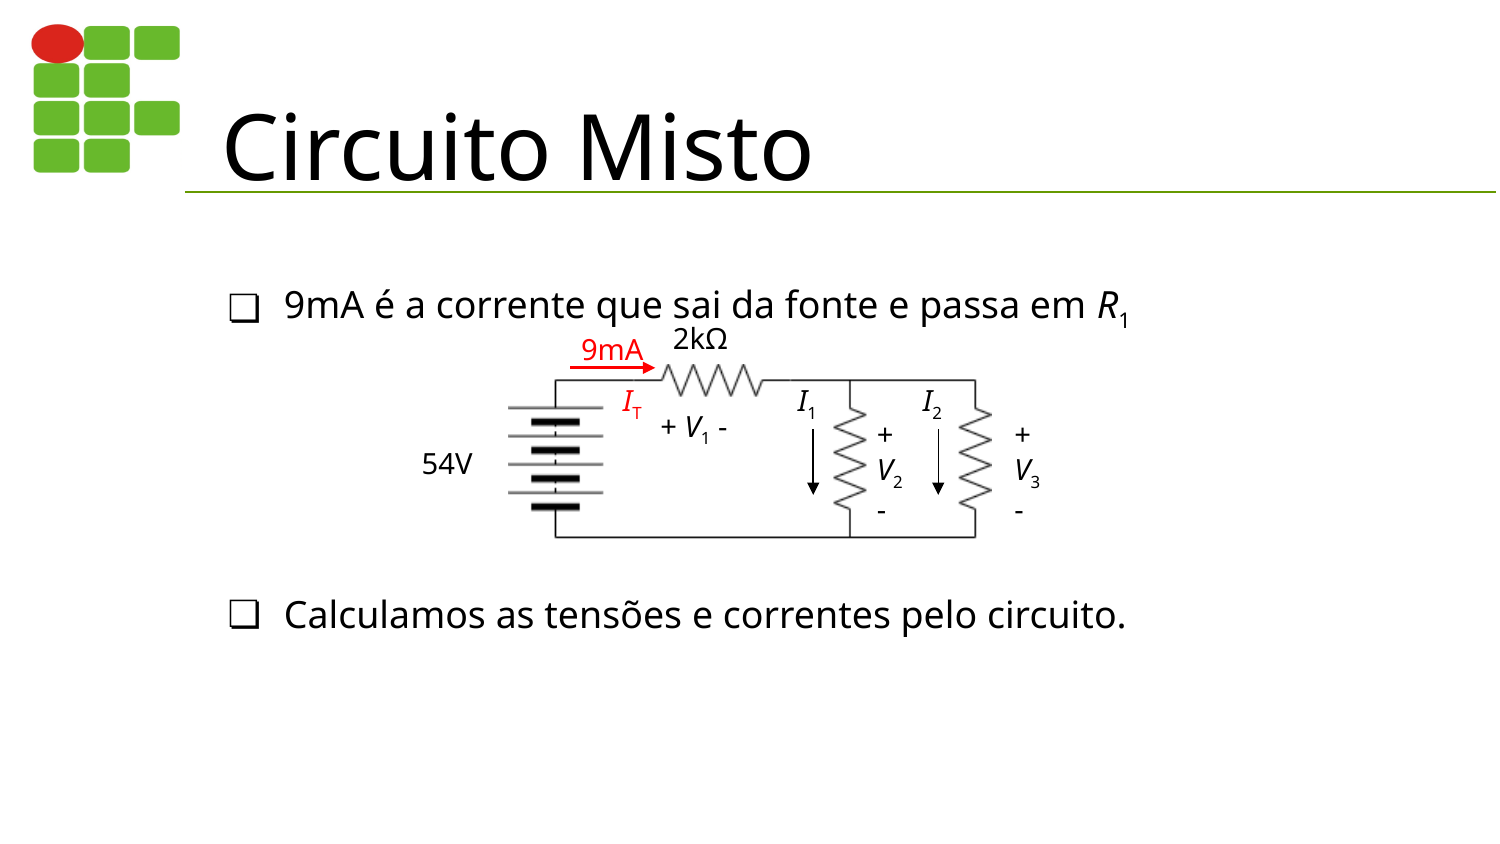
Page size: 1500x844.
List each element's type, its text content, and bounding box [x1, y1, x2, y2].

text_box 2kΩ [657, 305, 745, 358]
list Calculamos as tensões e correntes pelo circuito. [193, 560, 1486, 629]
text_box 9mA [566, 315, 683, 362]
text_box + V3 - [999, 401, 1063, 529]
text_box 54V [406, 430, 503, 483]
title Circuito Misto [206, 26, 1468, 207]
picture [508, 363, 992, 540]
list 9mA é a corrente que sai da fonte e passa em R1 [193, 248, 1486, 316]
picture [29, 23, 182, 174]
